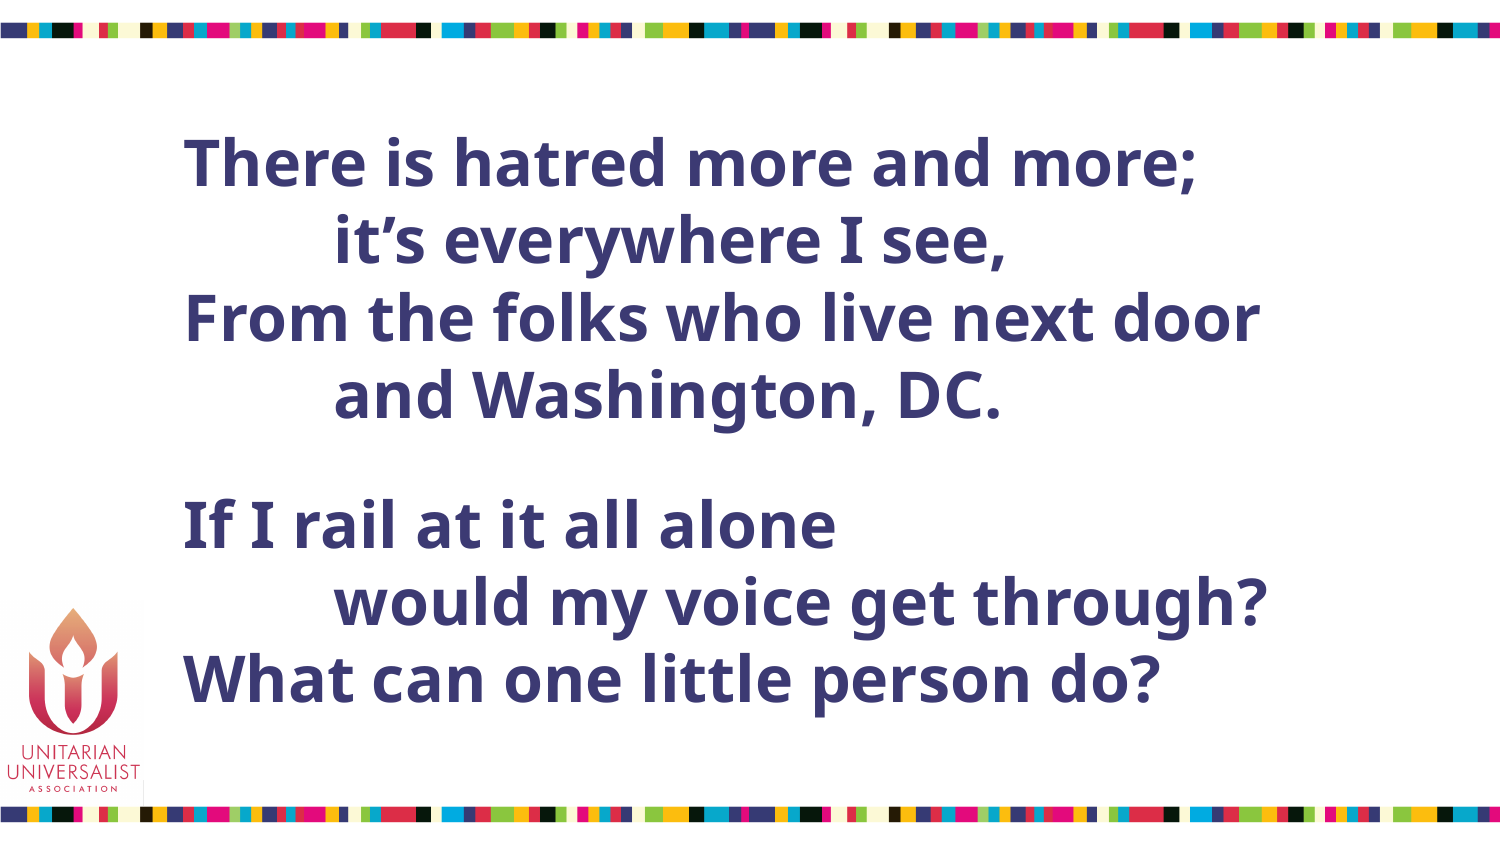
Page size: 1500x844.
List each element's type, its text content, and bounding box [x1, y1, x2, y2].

picture [0, 22, 1500, 40]
picture [0, 600, 1500, 824]
text_box There is hatred more and more; it’s everywhere I see, From the folks who live next door and Washington, DC. If I rail at it all alone would my voice get through? What can one little person do? [168, 106, 1500, 731]
